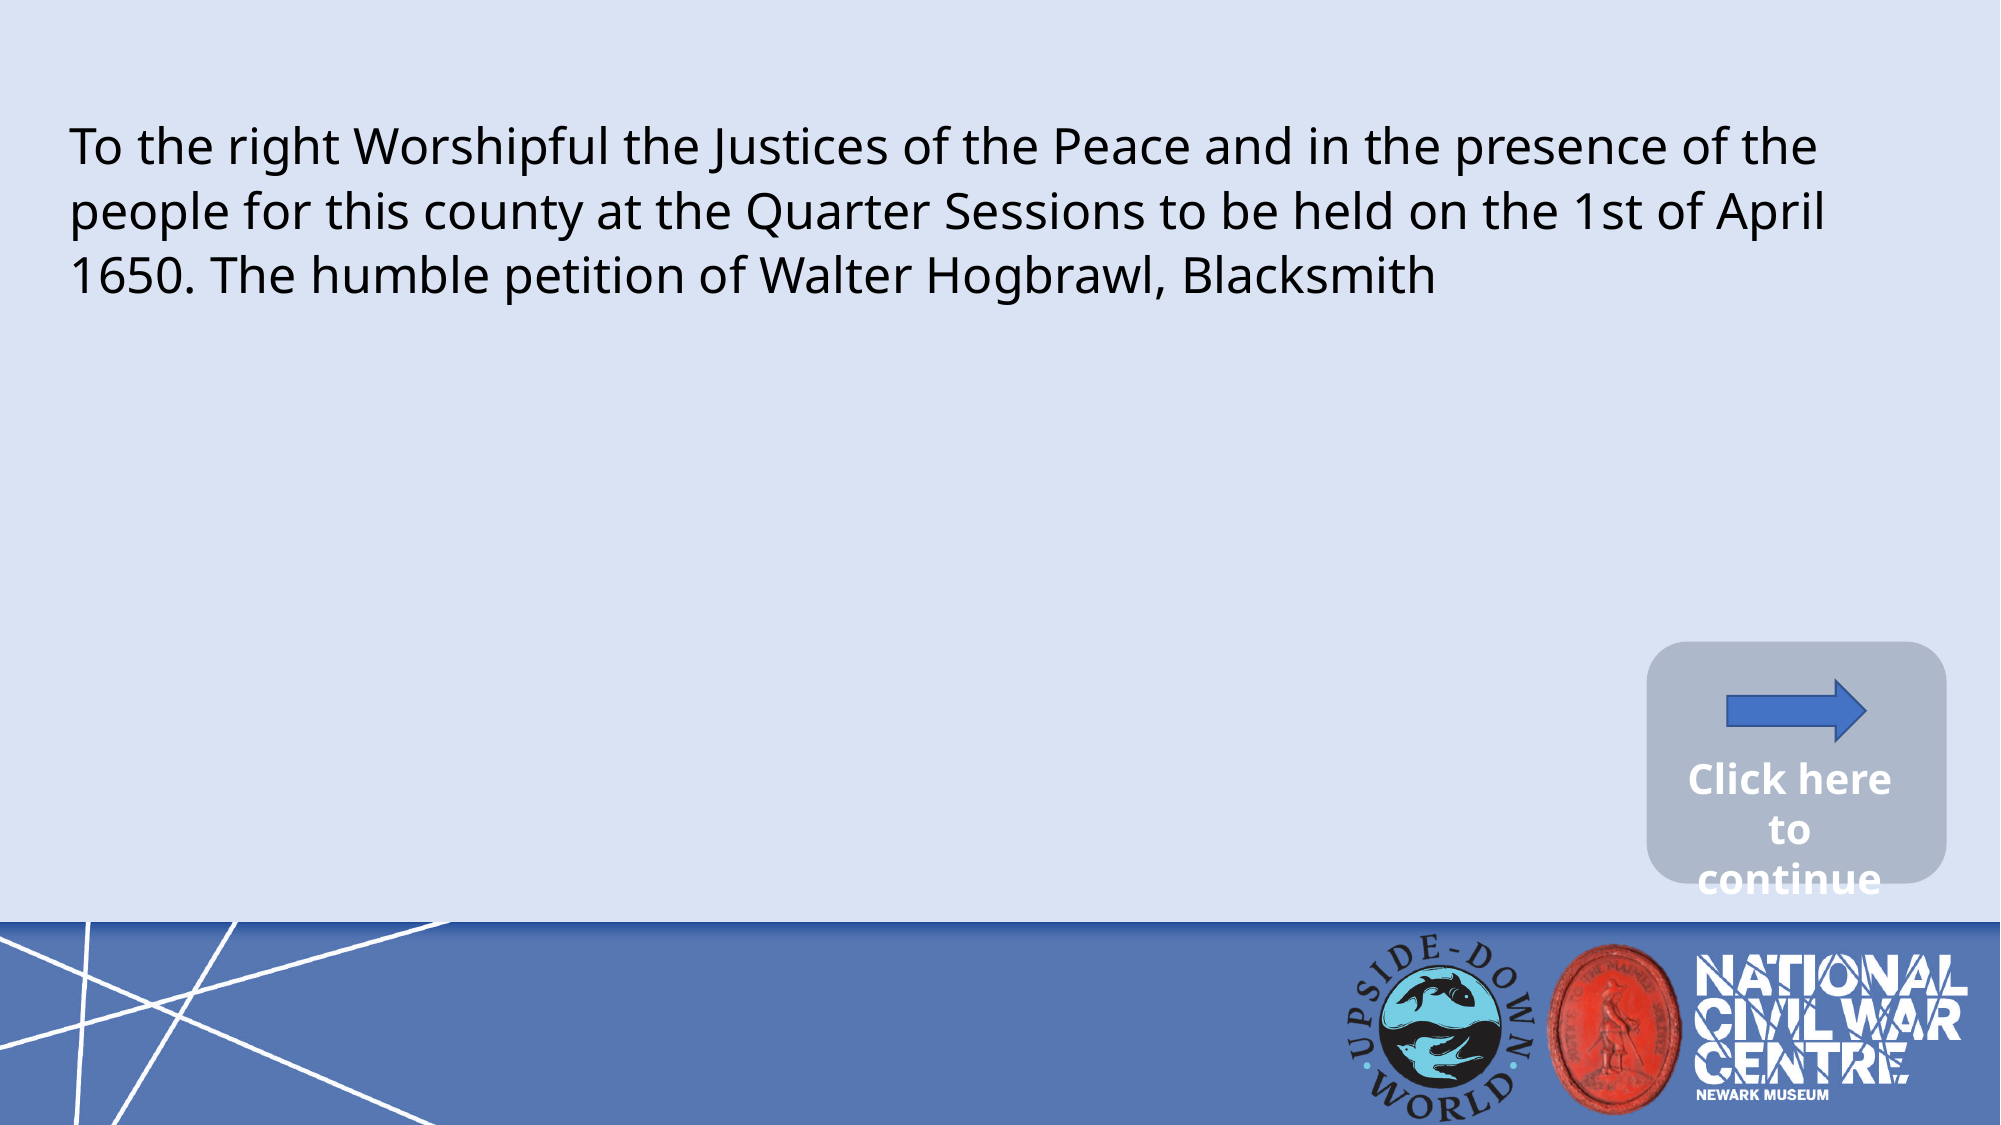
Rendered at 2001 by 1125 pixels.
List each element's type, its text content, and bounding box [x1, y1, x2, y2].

text_box To the right Worshipful the Justices of the Peace and in the presence of the people for this county at the Quarter Sessions to be held on the 1st of April 1650. The humble petition of Walter Hogbrawl, Blacksmith [54, 38, 1969, 311]
text_box [1646, 608, 1988, 922]
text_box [1646, 641, 1947, 884]
picture [0, 922, 2000, 1125]
